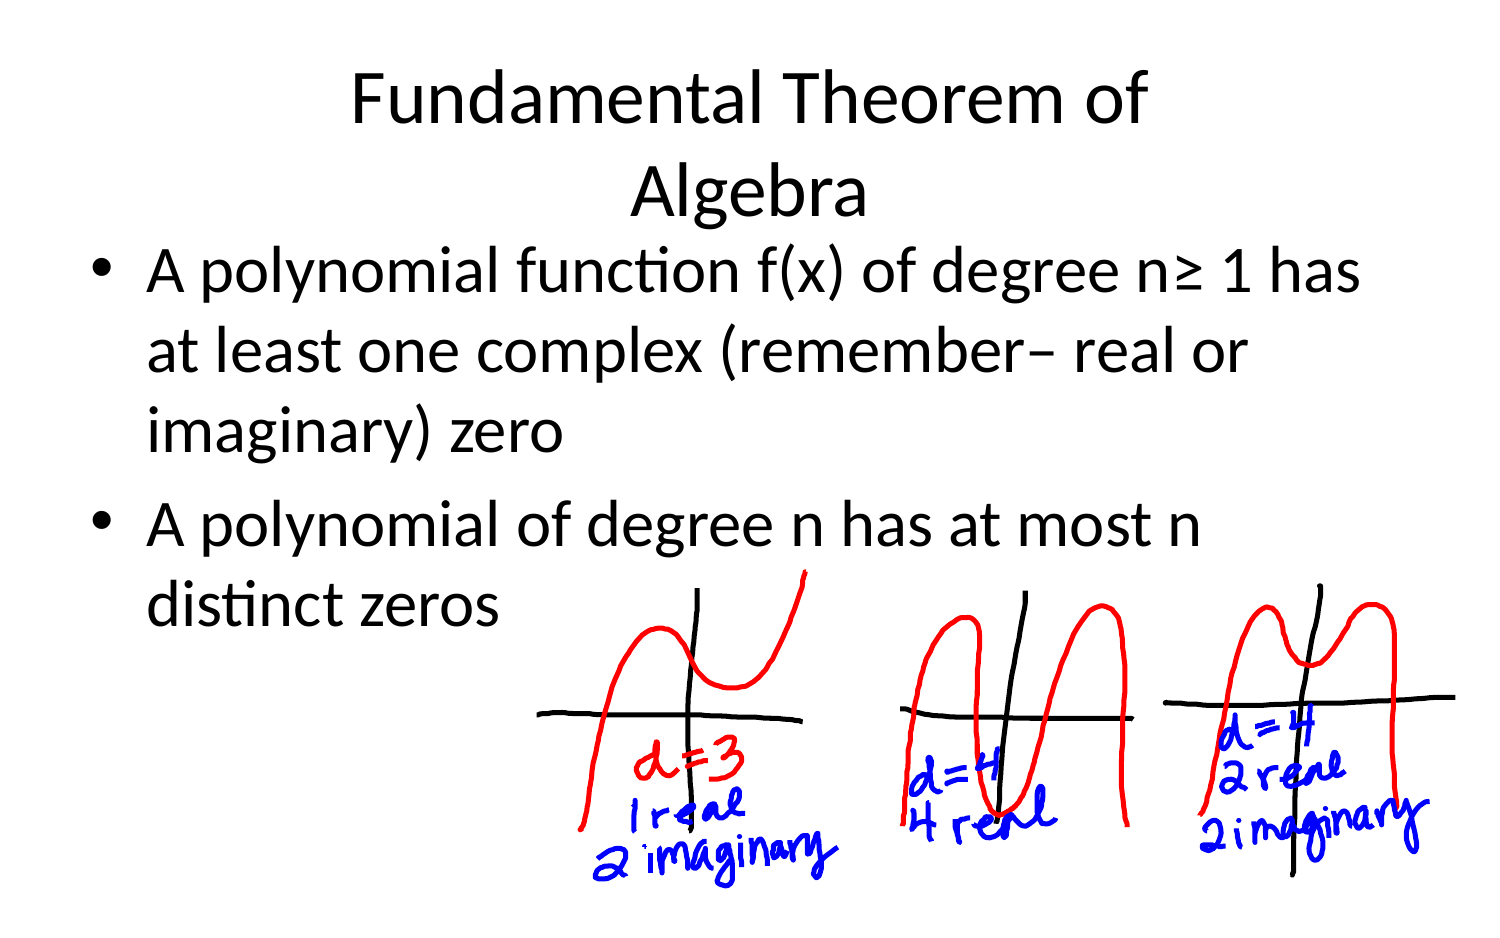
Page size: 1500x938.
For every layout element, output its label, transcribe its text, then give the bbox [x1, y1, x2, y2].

text_box [632, 799, 636, 833]
text_box [927, 801, 933, 842]
text_box [687, 719, 693, 753]
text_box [1202, 705, 1430, 861]
text_box [973, 785, 1057, 839]
text_box [789, 832, 839, 879]
text_box [536, 711, 603, 717]
text_box [687, 755, 692, 764]
text_box [977, 712, 1045, 720]
text_box [997, 719, 1010, 814]
text_box [1164, 701, 1226, 706]
text_box [687, 703, 694, 714]
text_box [691, 588, 698, 663]
text_box [739, 842, 743, 868]
text_box [954, 817, 971, 844]
text_box [675, 804, 695, 824]
text_box [652, 808, 670, 827]
text_box [910, 756, 942, 796]
text_box [703, 788, 746, 820]
text_box [635, 741, 679, 779]
text_box [1307, 585, 1322, 664]
text_box [1225, 603, 1396, 703]
text_box [594, 847, 627, 880]
text_box [946, 778, 968, 785]
text_box [910, 809, 927, 831]
text_box [1290, 868, 1295, 876]
text_box [976, 753, 995, 770]
text_box [686, 759, 708, 768]
text_box [901, 605, 1129, 828]
text_box [750, 837, 769, 866]
text_box [993, 747, 1000, 781]
text_box [657, 843, 689, 874]
list A polynomial function f(x) of degree n≥ 1 has at least one complex (remember– real or imaginary) zero A polynomial of degree n has at most n distinct zeros [75, 218, 1425, 838]
text_box [946, 766, 967, 773]
text_box [680, 714, 803, 723]
text_box [1124, 717, 1134, 721]
text_box [579, 571, 807, 831]
text_box [691, 840, 714, 869]
text_box [1395, 696, 1456, 702]
text_box [688, 823, 693, 832]
text_box [688, 766, 693, 805]
text_box [1006, 590, 1027, 713]
title Fundamental Theorem of Algebra [283, 37, 1216, 218]
text_box [716, 844, 734, 887]
text_box [708, 736, 743, 780]
text_box [771, 841, 789, 859]
text_box [682, 749, 704, 757]
text_box [900, 708, 913, 713]
